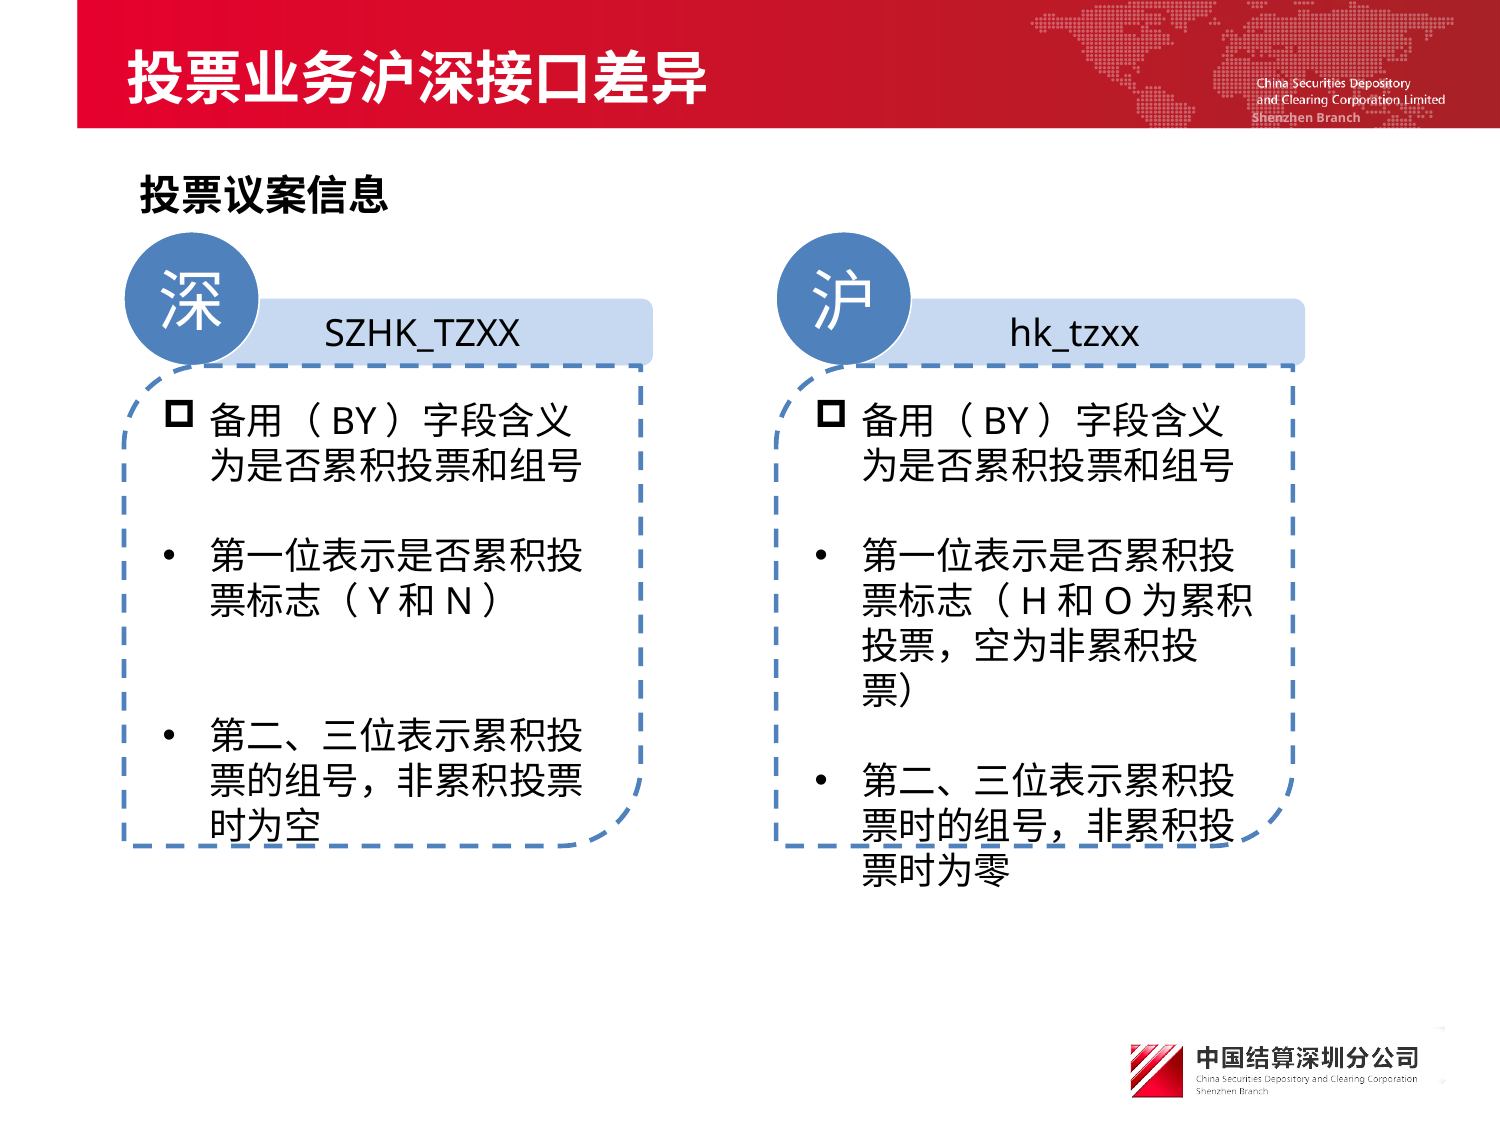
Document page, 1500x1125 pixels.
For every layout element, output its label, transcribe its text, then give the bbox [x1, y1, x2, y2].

title 投票业务沪深接口差异 [110, 31, 1495, 119]
text_box 投票议案信息 [125, 136, 406, 227]
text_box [123, 231, 1306, 847]
picture [0, 0, 1500, 1125]
